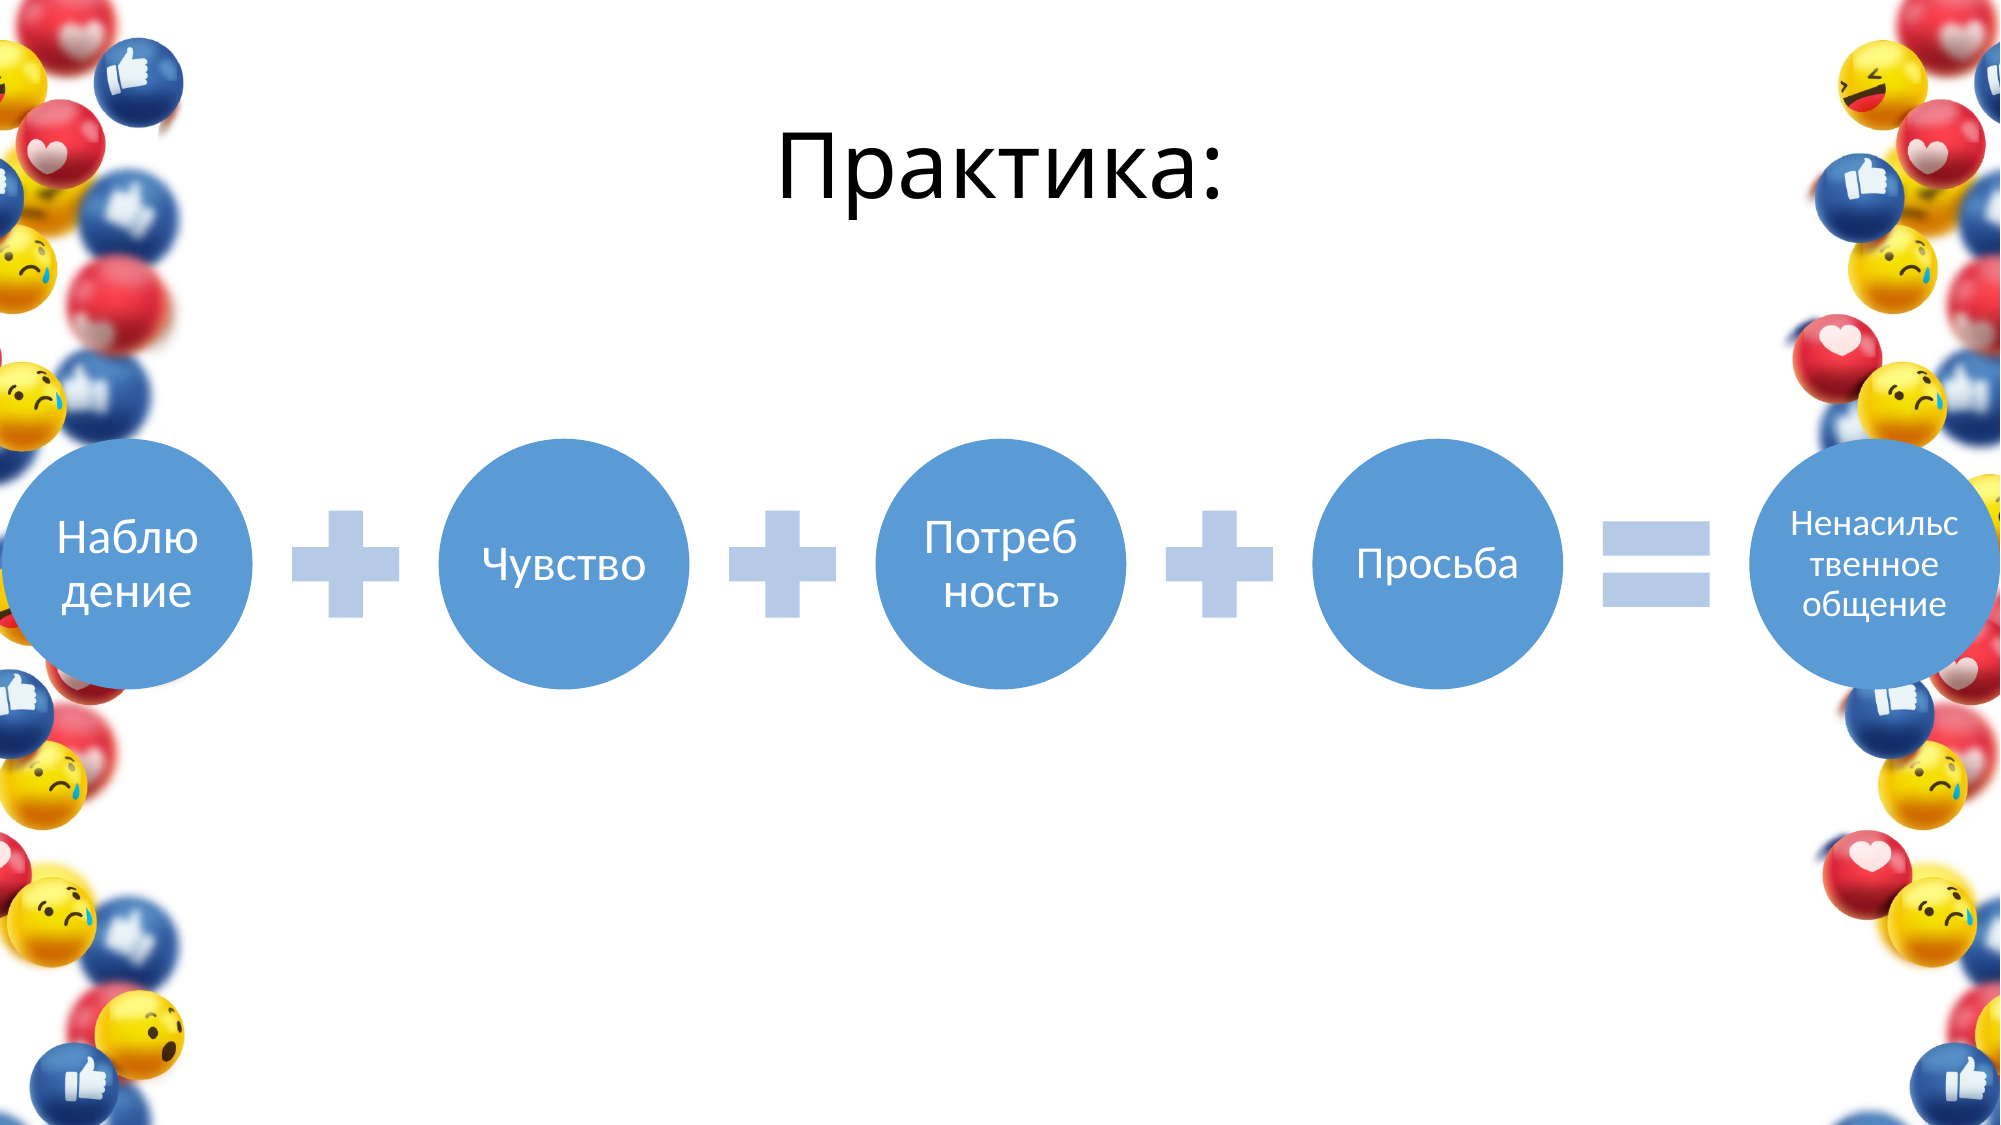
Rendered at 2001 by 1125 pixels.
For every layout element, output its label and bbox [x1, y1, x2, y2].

text_box [0, 0, 2000, 1125]
